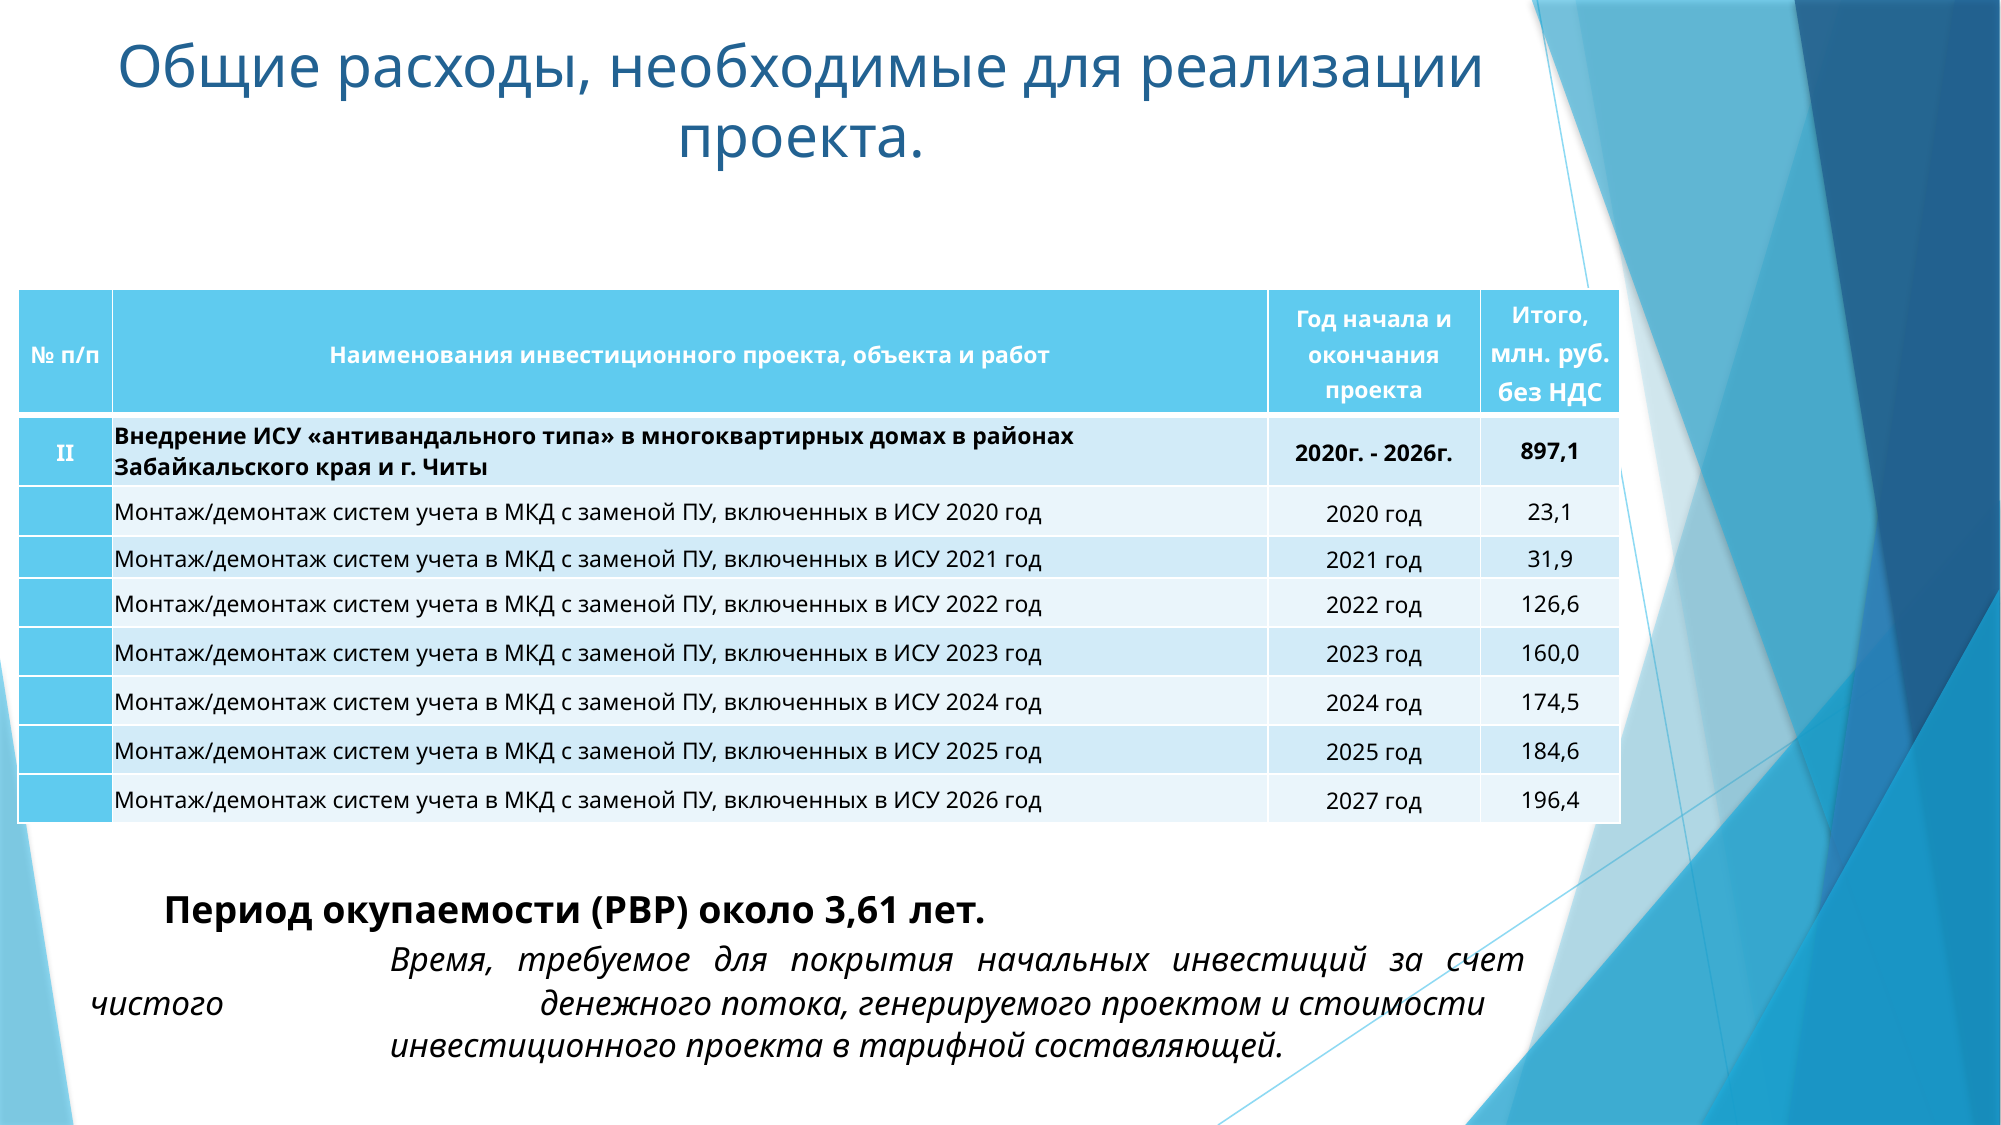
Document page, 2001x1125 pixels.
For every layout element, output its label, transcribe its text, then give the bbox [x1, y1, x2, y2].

table_cell 160,0 [1481, 628, 1619, 675]
table_cell 126,6 [1481, 579, 1619, 626]
table_cell 31,9 [1481, 537, 1619, 577]
table_header № п/п [19, 290, 112, 412]
table_cell 2020 год [1269, 487, 1480, 535]
table_cell Монтаж/демонтаж систем учета в МКД с заменой ПУ, включенных в ИСУ 2020 год [113, 487, 1267, 535]
table_cell [19, 579, 112, 626]
table_cell 23,1 [1481, 487, 1619, 535]
table_cell [19, 677, 112, 724]
table_cell Монтаж/демонтаж систем учета в МКД с заменой ПУ, включенных в ИСУ 2021 год [113, 537, 1267, 577]
table_cell 196,4 [1481, 775, 1619, 822]
table_cell Монтаж/демонтаж систем учета в МКД с заменой ПУ, включенных в ИСУ 2022 год [113, 579, 1267, 626]
table_cell 2025 год [1269, 726, 1480, 773]
table_header Наименования инвестиционного проекта, объекта и работ [113, 290, 1267, 412]
table_cell [19, 775, 112, 822]
table_cell Монтаж/демонтаж систем учета в МКД с заменой ПУ, включенных в ИСУ 2025 год [113, 726, 1267, 773]
text_box Период окупаемости (PBP) около 3,61 лет. Время, требуемое для покрытия начальных инвестиций за счет чистого денежного потока, генерируемого проектом и стоимости инвестиционного проекта в тарифной составляющей. [74, 875, 1542, 1072]
table_cell Монтаж/демонтаж систем учета в МКД с заменой ПУ, включенных в ИСУ 2026 год [113, 775, 1267, 822]
table_cell 184,6 [1481, 726, 1619, 773]
table_cell Монтаж/демонтаж систем учета в МКД с заменой ПУ, включенных в ИСУ 2024 год [113, 677, 1267, 724]
table_cell 174,5 [1481, 677, 1619, 724]
table_cell Внедрение ИСУ «антивандального типа» в многоквартирных домах в районах Забайкальского края и г. Читы [113, 418, 1267, 485]
table_cell II [19, 418, 112, 485]
table_cell 897,1 [1481, 418, 1619, 485]
table_cell [19, 628, 112, 675]
table_header Итого, млн. руб. без НДС [1481, 290, 1619, 412]
table_cell Монтаж/демонтаж систем учета в МКД с заменой ПУ, включенных в ИСУ 2023 год [113, 628, 1267, 675]
table_cell 2024 год [1269, 677, 1480, 724]
table_cell [19, 487, 112, 535]
table_cell [19, 726, 112, 773]
table_cell [19, 537, 112, 577]
title Общие расходы, необходимые для реализации проекта. [61, 21, 1542, 178]
table_cell 2022 год [1269, 579, 1480, 626]
table_cell 2021 год [1269, 537, 1480, 577]
table_cell 2027 год [1269, 775, 1480, 822]
table_cell 2020г. - 2026г. [1269, 418, 1480, 485]
table_cell 2023 год [1269, 628, 1480, 675]
table_header Год начала и окончания проекта [1269, 290, 1480, 412]
